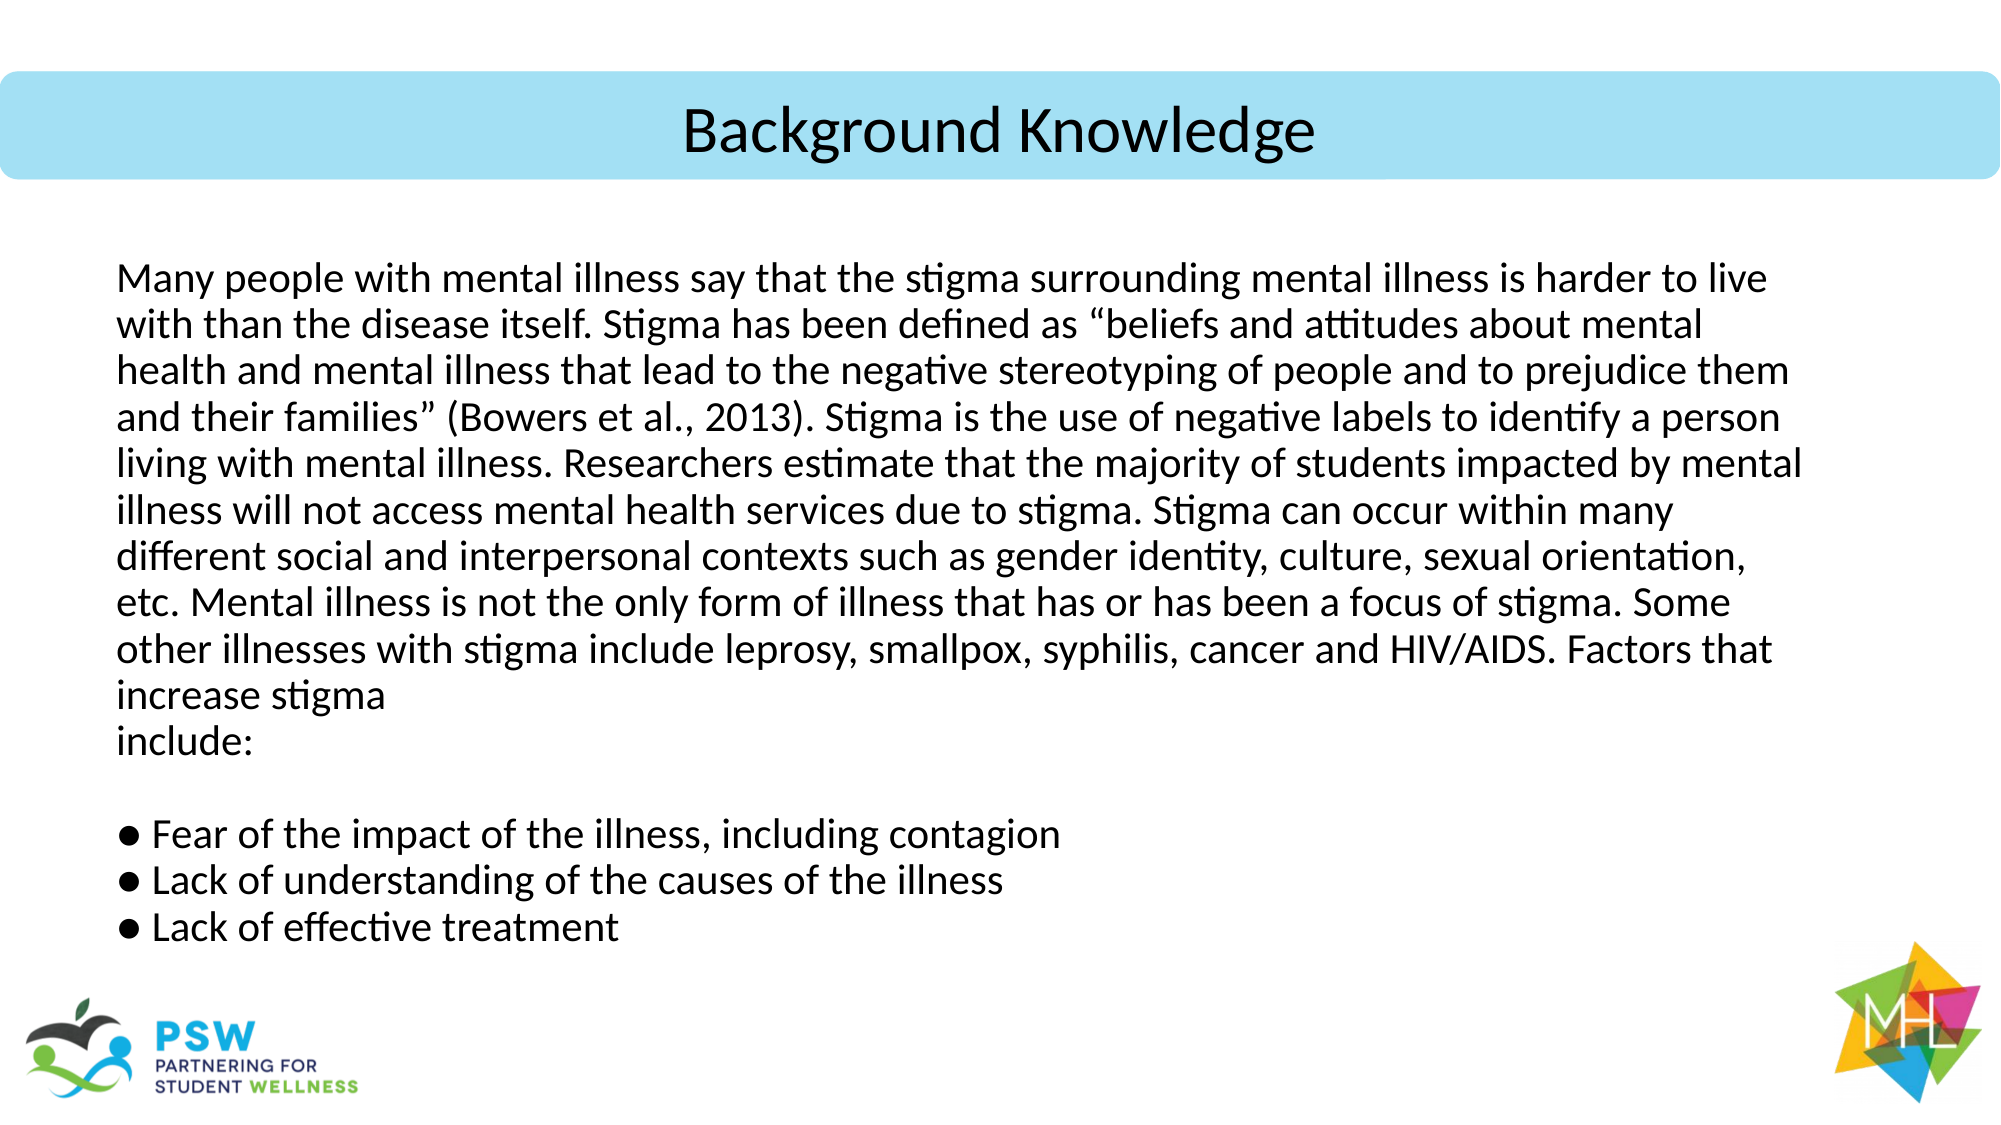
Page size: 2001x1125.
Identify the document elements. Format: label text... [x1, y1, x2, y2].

picture [0, 0, 2001, 1125]
text_box Background Knowledge [0, 72, 2000, 179]
list Many people with mental illness say that the stigma surrounding mental illness is harder to live with than the disease itself. Stigma has been defined as “beliefs and attitudes about mental health and mental illness that lead to the negative stereotyping of people and to prejudice them and their families” (Bowers et al., 2013). Stigma is the use of negative labels to identify a person living with mental illness. Researchers estimate that the majority of students impacted by mental illness will not access mental health services due to stigma. Stigma can occur within many different social and interpersonal contexts such as gender identity, culture, sexual orientation, etc. Mental illness is not the only form of illness that has or has been a focus of stigma. Some other illnesses with stigma include leprosy, smallpox, syphilis, cancer and HIV/AIDS. Factors that increase stigma include: ● Fear of the impact of the illness, including contagion ● Lack of understanding of the causes of the illness ● Lack of effective treatment [101, 247, 1830, 961]
